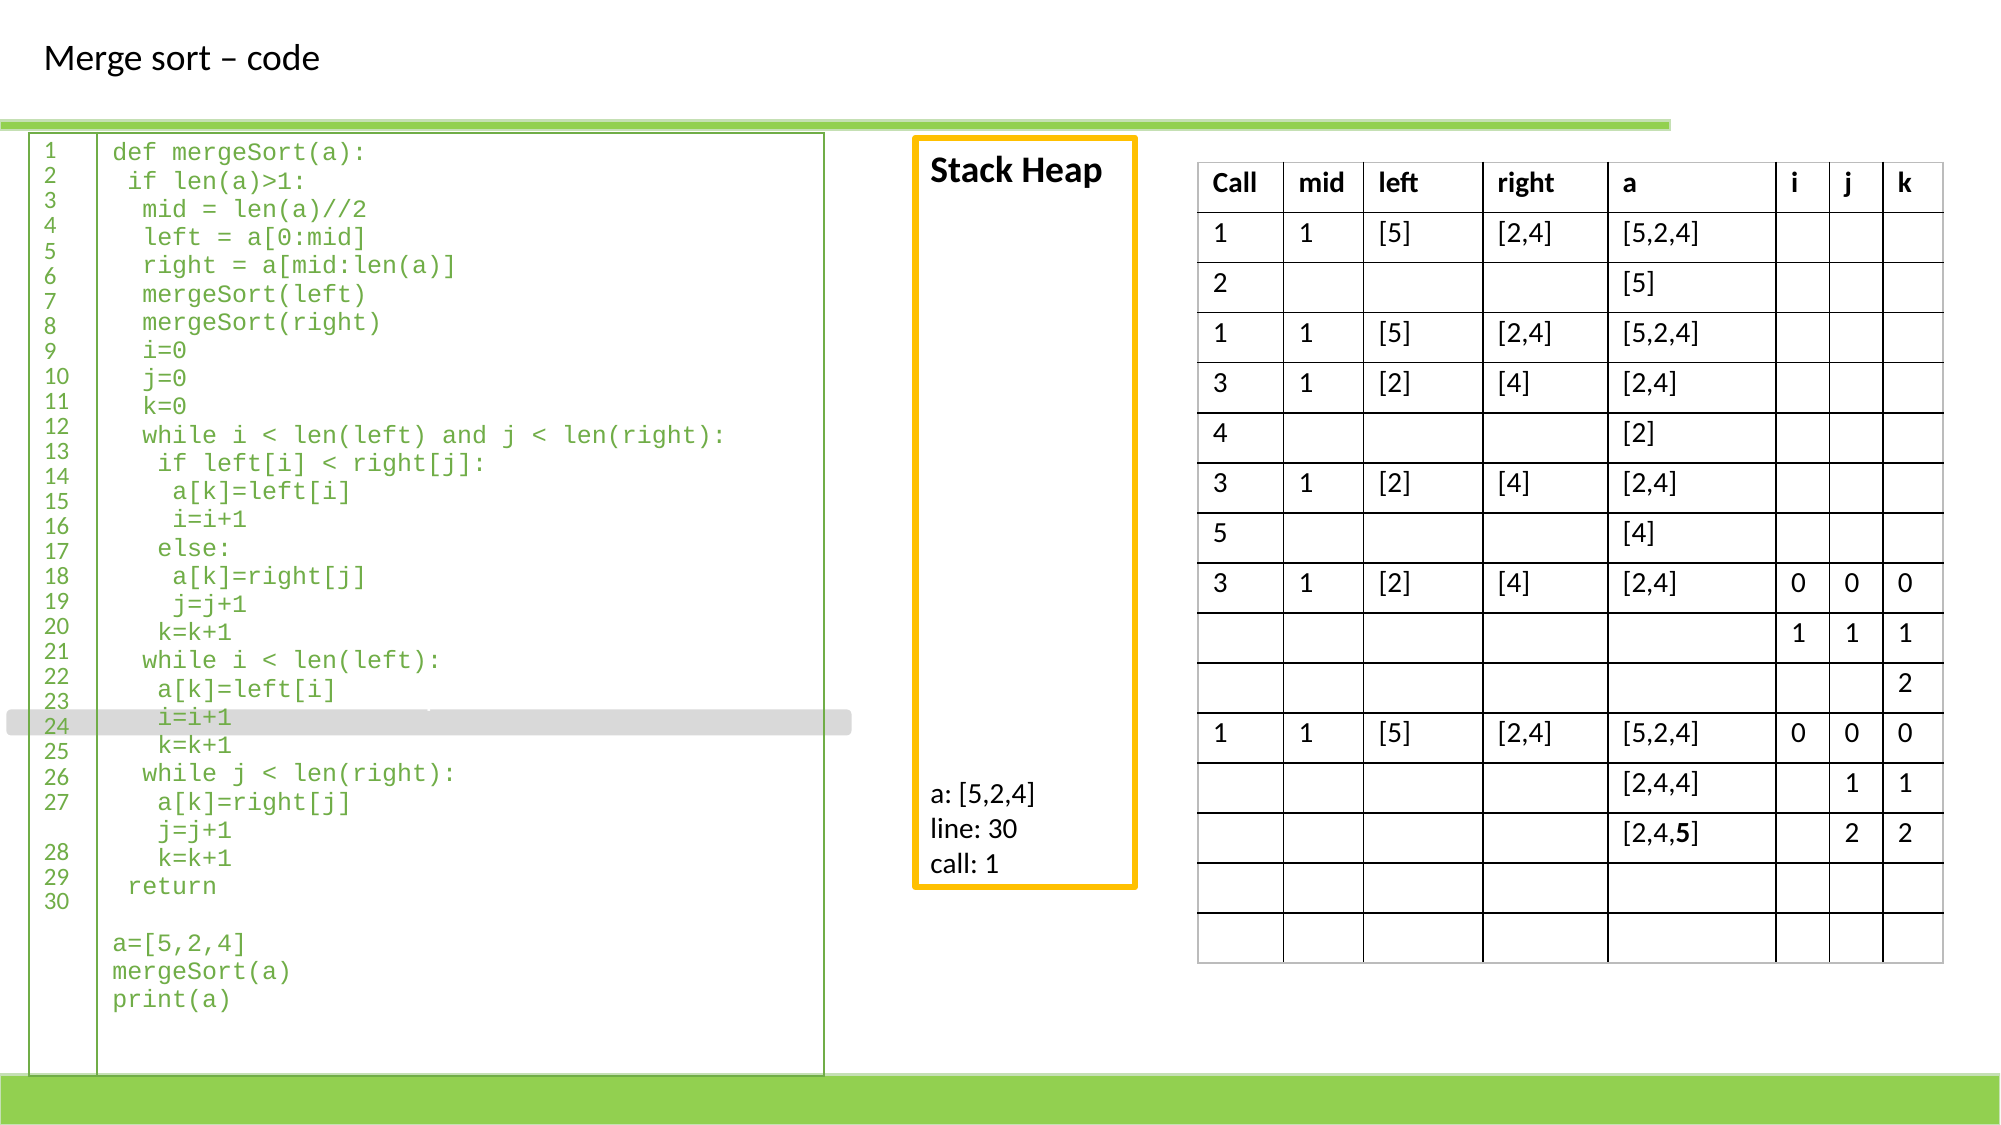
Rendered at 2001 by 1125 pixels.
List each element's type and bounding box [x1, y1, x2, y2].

table_cell [1199, 714, 1283, 762]
table_cell [1364, 263, 1482, 312]
table_cell [1284, 814, 1363, 862]
table_cell [1284, 414, 1363, 462]
table_cell [1284, 714, 1363, 762]
table_cell [1777, 313, 1829, 362]
table_cell [1199, 914, 1283, 962]
table_cell [1484, 914, 1607, 962]
table_cell [1830, 213, 1882, 262]
table_cell [1364, 614, 1482, 662]
table_cell [1199, 764, 1283, 812]
table_cell [1199, 614, 1283, 662]
text_box [28, 25, 1072, 86]
table_cell [1830, 464, 1882, 512]
table_cell [1609, 764, 1775, 812]
table_cell [1830, 564, 1882, 612]
table_cell [1609, 614, 1775, 662]
table_cell [1609, 414, 1775, 462]
text_box [6, 709, 28, 736]
table_cell [1884, 514, 1942, 562]
table_cell [1484, 464, 1607, 512]
table_cell [1777, 864, 1829, 912]
table_cell [1609, 814, 1775, 862]
table_cell [1884, 464, 1942, 512]
table_cell [1830, 764, 1882, 812]
table_cell [1830, 313, 1882, 362]
table_cell [1199, 213, 1283, 262]
table_cell [1199, 363, 1283, 412]
table_cell [1284, 614, 1363, 662]
table_cell [1609, 464, 1775, 512]
table_cell [1364, 664, 1482, 712]
table_cell [1364, 764, 1482, 812]
table_header [1199, 163, 1283, 212]
table_cell [1284, 864, 1363, 912]
table_cell [1484, 614, 1607, 662]
table_cell [1830, 914, 1882, 962]
table_cell [1284, 764, 1363, 812]
table_cell [1284, 564, 1363, 612]
table_cell [1830, 414, 1882, 462]
table_cell [1484, 313, 1607, 362]
table_cell [1830, 814, 1882, 862]
table_cell [1884, 263, 1942, 312]
table_cell [1609, 313, 1775, 362]
table_header [1484, 163, 1607, 212]
table_cell [1884, 414, 1942, 462]
table_cell [1364, 464, 1482, 512]
table_cell [1830, 664, 1882, 712]
table_cell [1777, 664, 1829, 712]
table_cell [1609, 514, 1775, 562]
table_cell [1884, 564, 1942, 612]
table_cell [1484, 564, 1607, 612]
table_cell [1199, 664, 1283, 712]
table_cell [1364, 564, 1482, 612]
table_cell [1199, 414, 1283, 462]
table_cell [1484, 664, 1607, 712]
table_cell [1777, 263, 1829, 312]
table_cell [1364, 363, 1482, 412]
table_cell [1777, 213, 1829, 262]
table_cell [1777, 764, 1829, 812]
table_cell [1284, 464, 1363, 512]
table_cell [1609, 263, 1775, 312]
table_cell [1777, 414, 1829, 462]
table_cell [1364, 213, 1482, 262]
table_cell [1884, 213, 1942, 262]
table_cell [1199, 514, 1283, 562]
table_cell [1199, 464, 1283, 512]
table_cell [1884, 664, 1942, 712]
table_cell [1777, 564, 1829, 612]
table_cell [1199, 814, 1283, 862]
table_cell [1777, 914, 1829, 962]
table_cell [1609, 213, 1775, 262]
table_header [1284, 163, 1363, 212]
table_cell [1364, 714, 1482, 762]
table_cell [1884, 614, 1942, 662]
table_cell [1284, 363, 1363, 412]
table_cell [1884, 914, 1942, 962]
table_cell [1284, 313, 1363, 362]
table_header [98, 134, 823, 1075]
table_cell [1364, 414, 1482, 462]
table_cell [1484, 714, 1607, 762]
text_box [915, 137, 1135, 888]
table_cell [1777, 464, 1829, 512]
table_cell [1484, 363, 1607, 412]
table_cell [1884, 313, 1942, 362]
table_header [1884, 163, 1942, 212]
table_cell [1609, 914, 1775, 962]
table_cell [1284, 263, 1363, 312]
table_cell [1884, 814, 1942, 862]
table_cell [1364, 914, 1482, 962]
table_cell [1830, 614, 1882, 662]
table_cell [1777, 514, 1829, 562]
table_cell [1284, 664, 1363, 712]
table_cell [1884, 764, 1942, 812]
table_cell [1609, 714, 1775, 762]
table_cell [1609, 864, 1775, 912]
table_cell [1830, 263, 1882, 312]
table_cell [1199, 864, 1283, 912]
table_cell [1484, 414, 1607, 462]
table_cell [1484, 263, 1607, 312]
table_header [1777, 163, 1829, 212]
table_cell [1777, 363, 1829, 412]
table_header [1609, 163, 1775, 212]
table_cell [1284, 514, 1363, 562]
table_cell [1364, 864, 1482, 912]
table_cell [1830, 864, 1882, 912]
table_cell [1364, 814, 1482, 862]
table_cell [1484, 814, 1607, 862]
table_cell [1777, 814, 1829, 862]
table_cell [1284, 213, 1363, 262]
table_cell [1830, 514, 1882, 562]
table_cell [1199, 263, 1283, 312]
table_cell [1609, 664, 1775, 712]
table_header [1830, 163, 1882, 212]
table_cell [1484, 514, 1607, 562]
text_box [825, 709, 852, 736]
table_cell [1364, 313, 1482, 362]
table_cell [1777, 714, 1829, 762]
table_header [30, 134, 96, 1075]
table_header [1364, 163, 1482, 212]
table_cell [1884, 864, 1942, 912]
table_cell [1777, 614, 1829, 662]
table_cell [1884, 714, 1942, 762]
table_cell [1609, 363, 1775, 412]
table_cell [1199, 313, 1283, 362]
table_cell [1884, 363, 1942, 412]
table_cell [1484, 213, 1607, 262]
table_cell [1199, 564, 1283, 612]
table_cell [1484, 764, 1607, 812]
table_cell [1364, 514, 1482, 562]
table_cell [1484, 864, 1607, 912]
table_cell [1284, 914, 1363, 962]
table_cell [1830, 714, 1882, 762]
table_cell [1830, 363, 1882, 412]
table_cell [1609, 564, 1775, 612]
